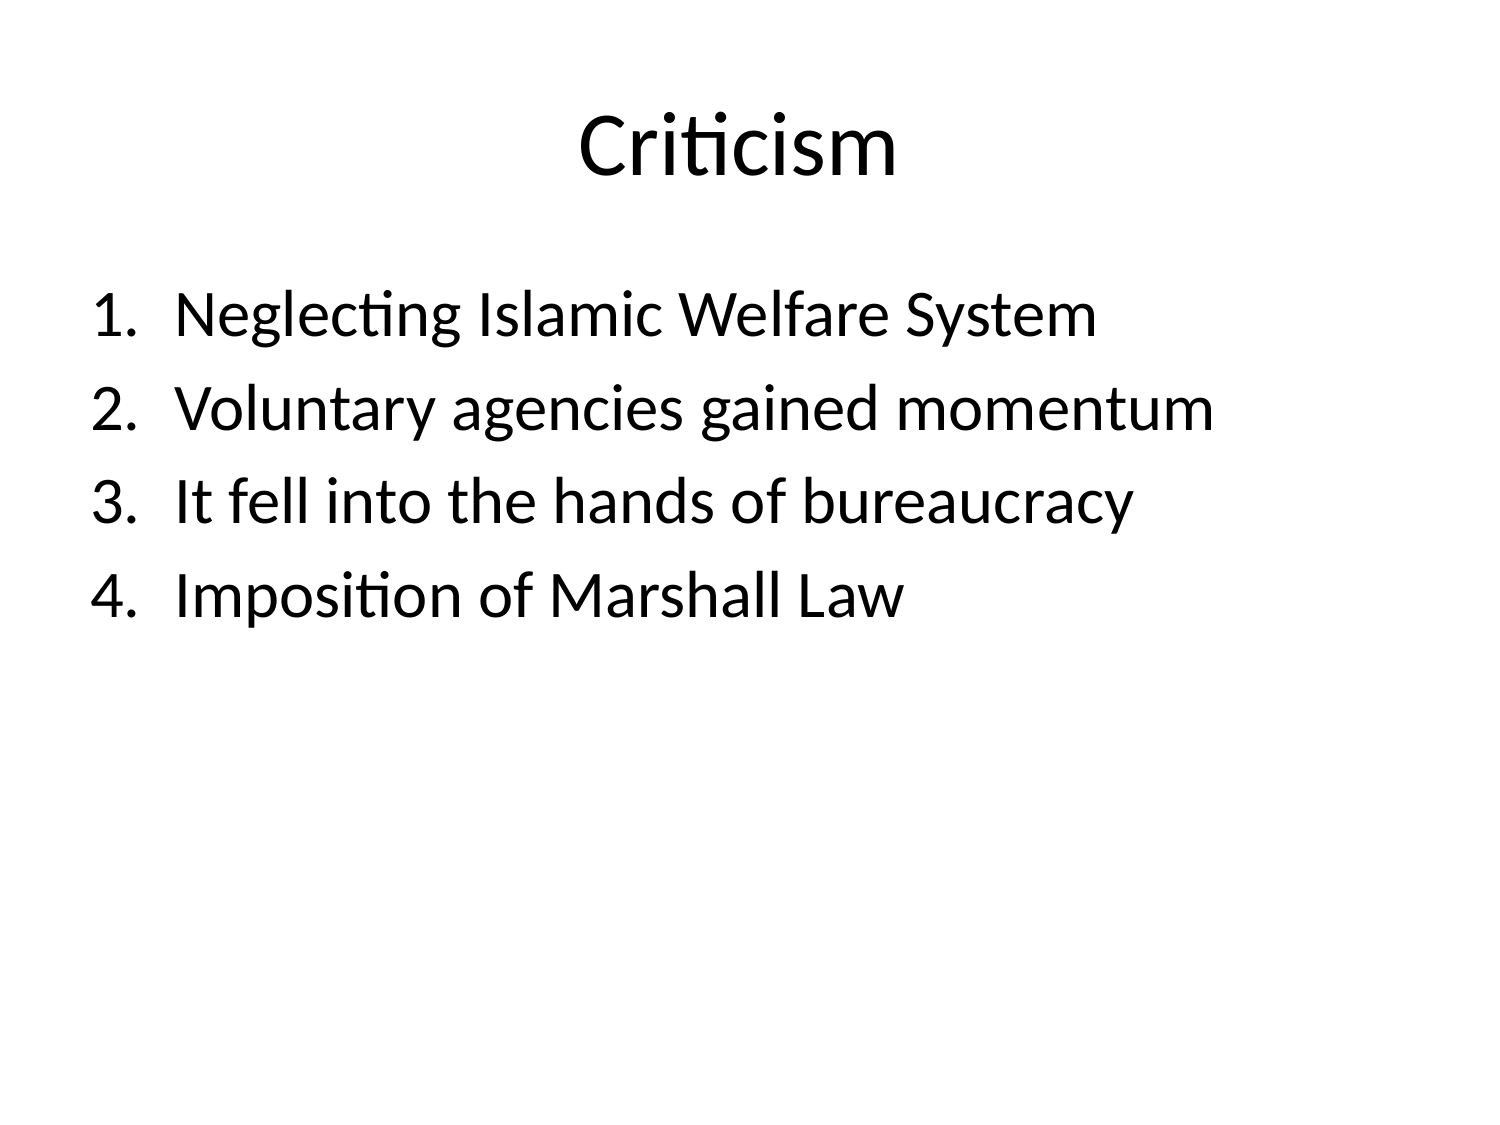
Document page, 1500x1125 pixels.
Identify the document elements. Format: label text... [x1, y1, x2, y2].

list Neglecting Islamic Welfare System Voluntary agencies gained momentum It fell into the hands of bureaucracy Imposition of Marshall Law [75, 262, 1425, 1005]
title Criticism [75, 45, 1425, 233]
